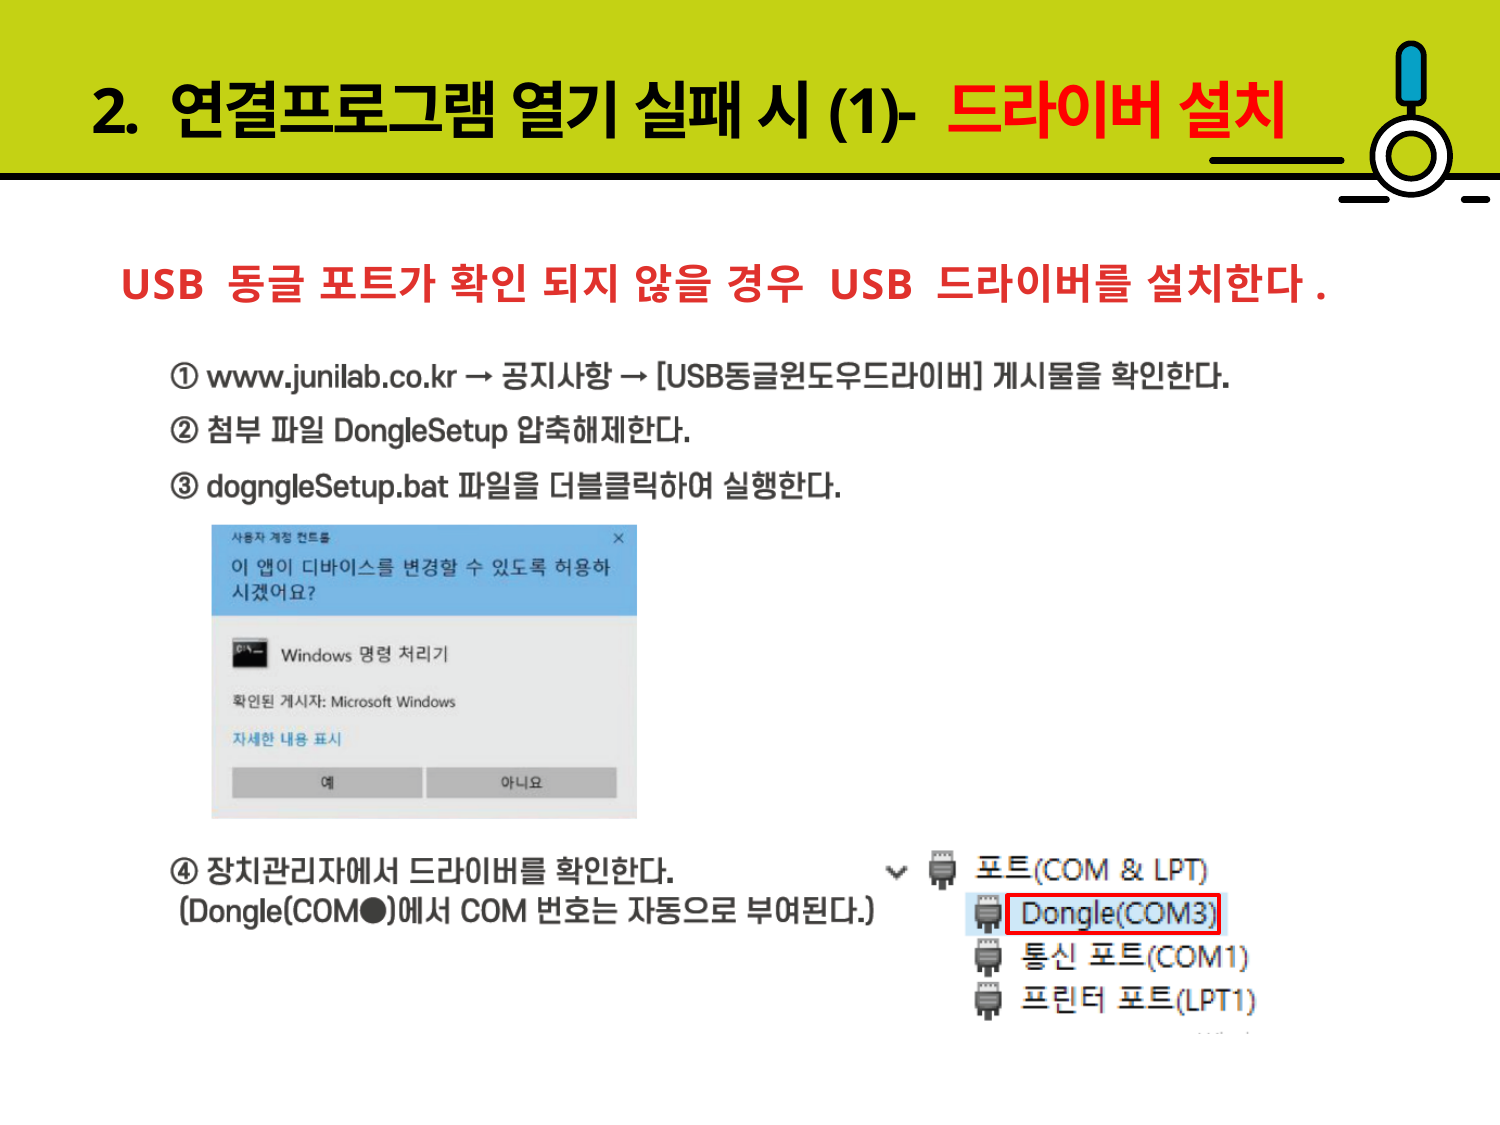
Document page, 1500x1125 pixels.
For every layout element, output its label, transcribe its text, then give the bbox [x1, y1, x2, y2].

text_box 2. 연결프로그램 열기 실패 시(1)- 드라이버 설치 [76, 26, 1418, 154]
text_box USB 동글 포트가 확인 되지 않을 경우 USB 드라이버를 설치한다. [105, 225, 1395, 316]
picture [140, 351, 1287, 1034]
